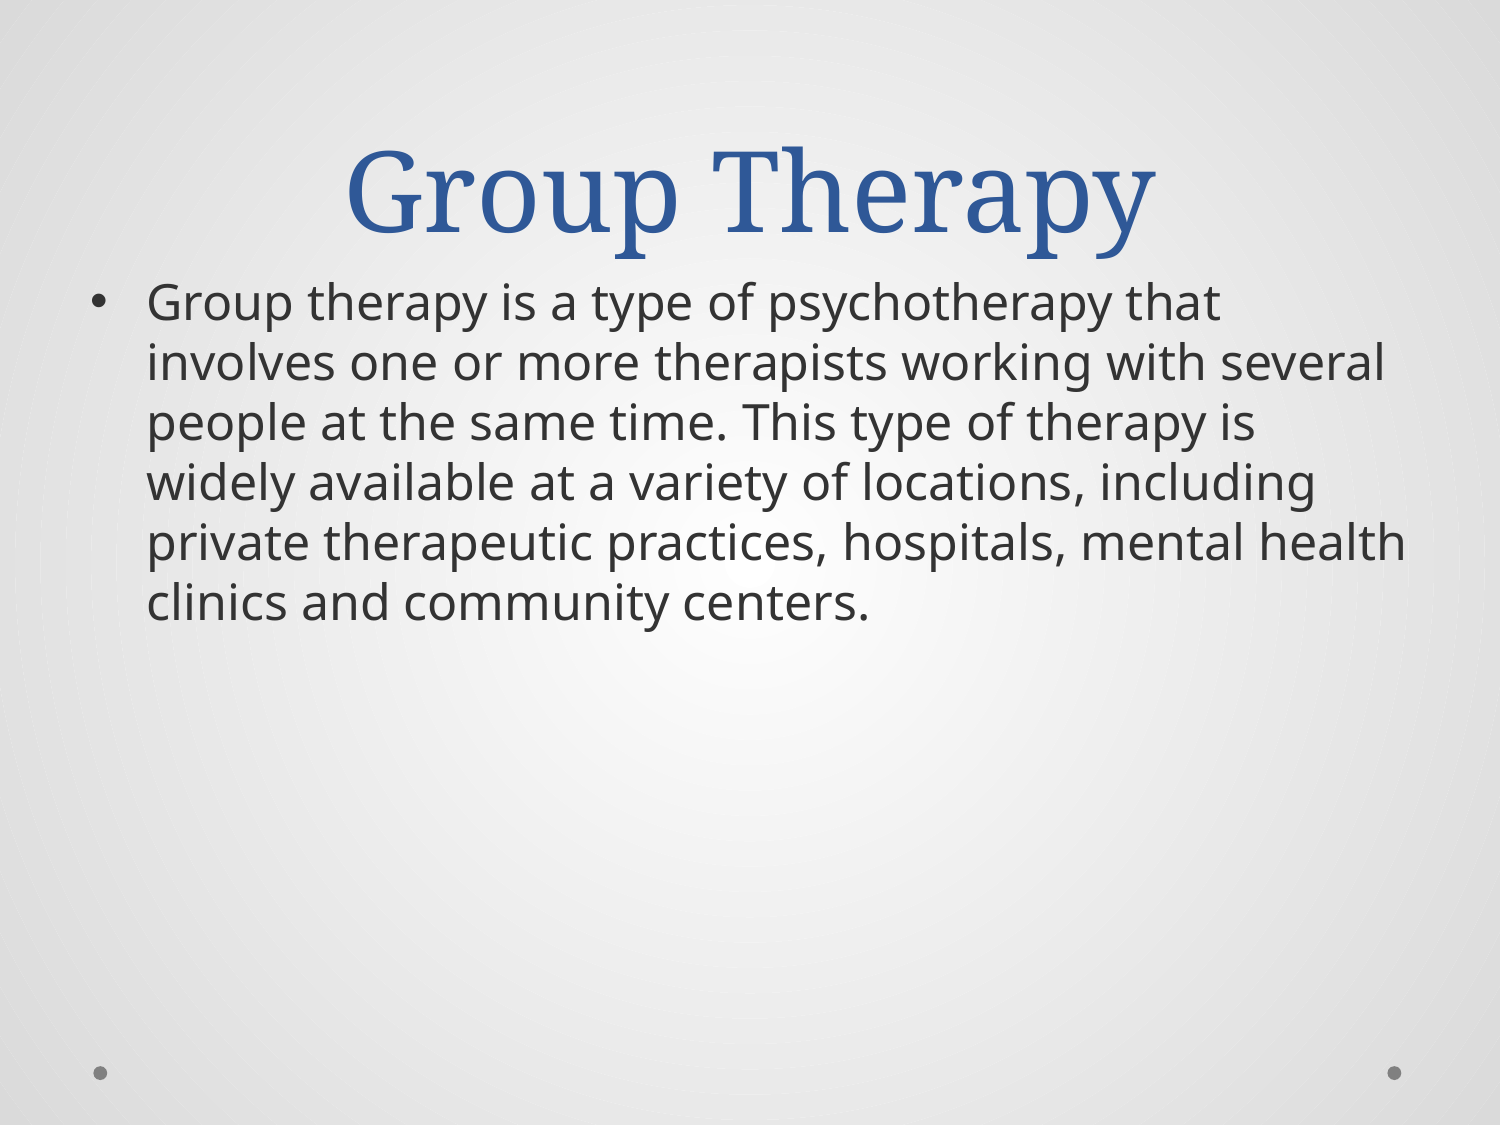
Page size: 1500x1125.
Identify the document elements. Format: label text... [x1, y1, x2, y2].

title Group Therapy [75, 0, 1425, 262]
list Group therapy is a type of psychotherapy that involves one or more therapists working with several people at the same time. This type of therapy is widely available at a variety of locations, including private therapeutic practices, hospitals, mental health clinics and community centers. [75, 262, 1425, 1005]
